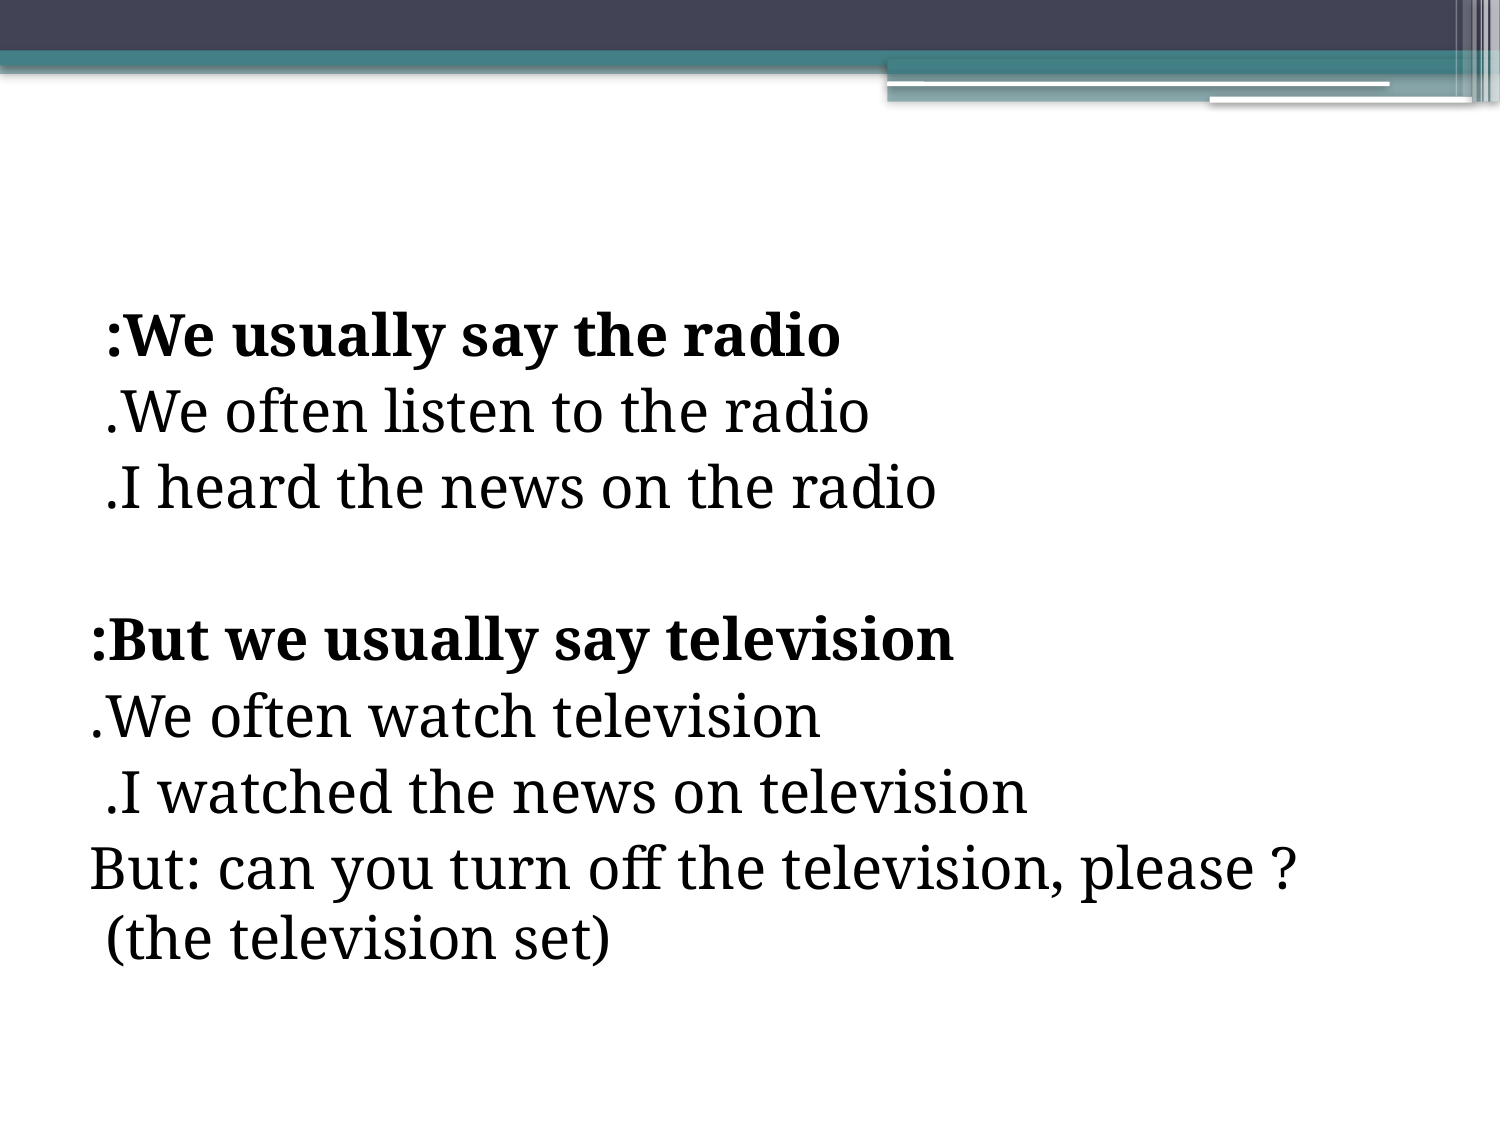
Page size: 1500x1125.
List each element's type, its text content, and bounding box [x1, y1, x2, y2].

list We usually say the radio: We often listen to the radio. I heard the news on the radio. But we usually say television: We often watch television. I watched the news on television. But: can you turn off the television, please ? (the television set) [75, 290, 1425, 1079]
